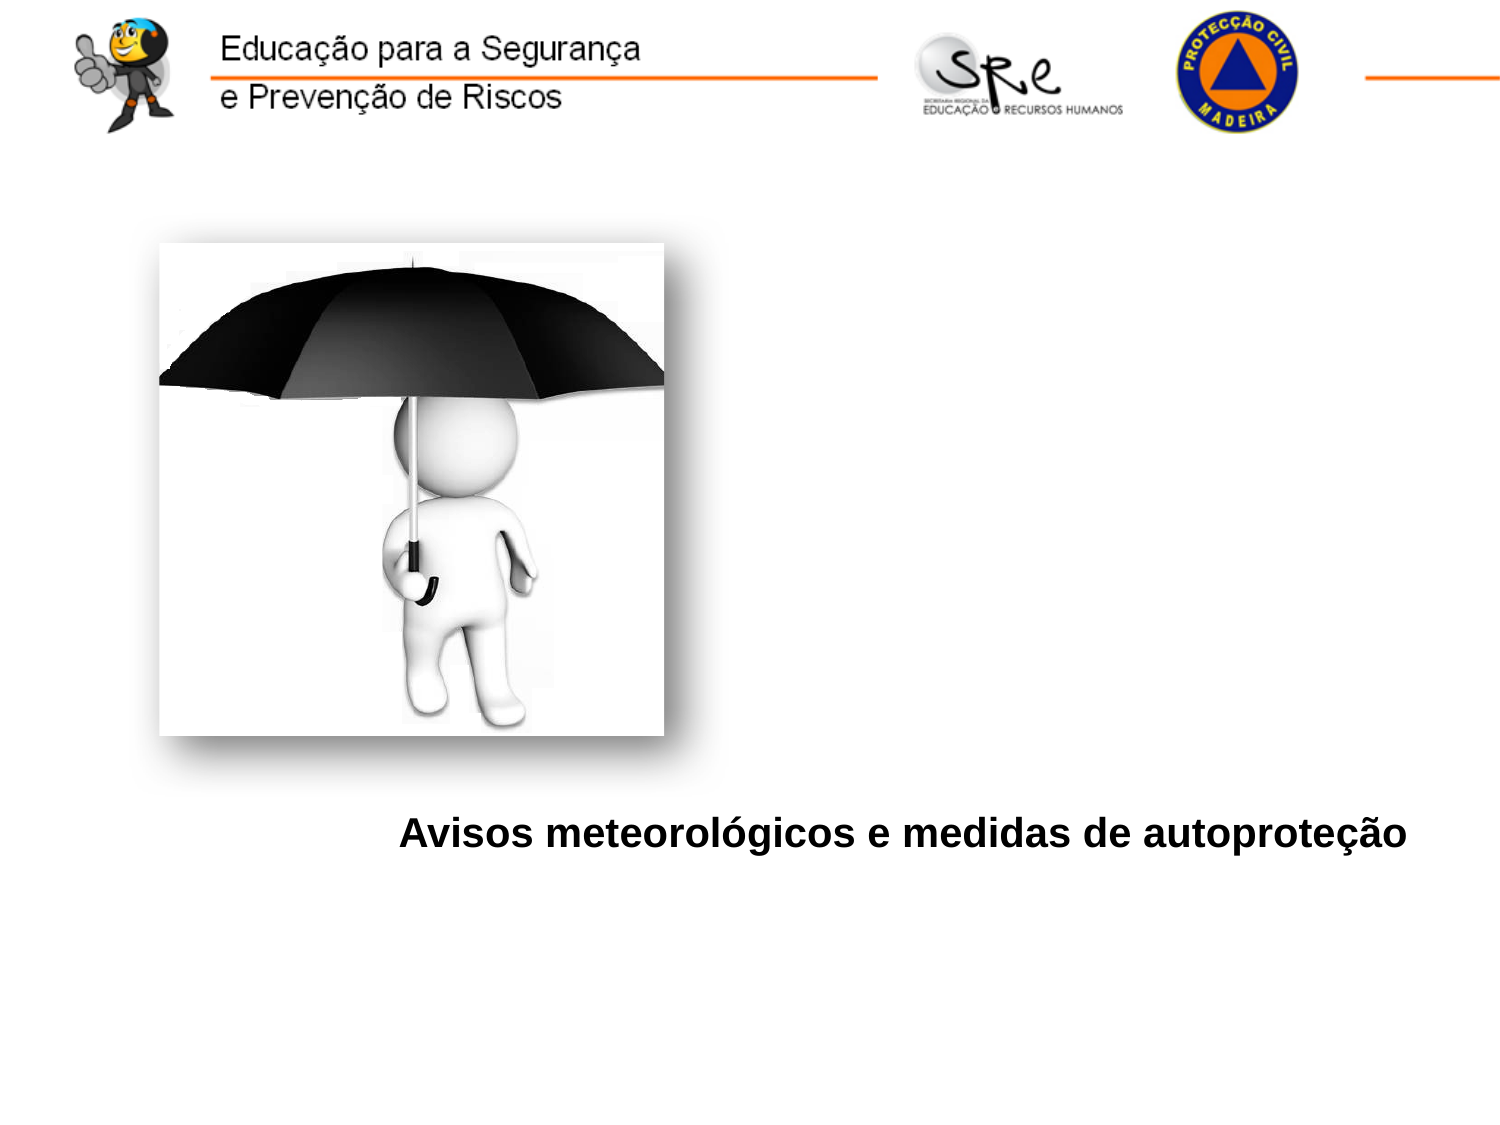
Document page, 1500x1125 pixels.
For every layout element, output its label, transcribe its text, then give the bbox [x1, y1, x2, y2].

picture [0, 0, 1500, 1125]
text_box Avisos meteorológicos e medidas de autoproteção [383, 798, 1456, 864]
